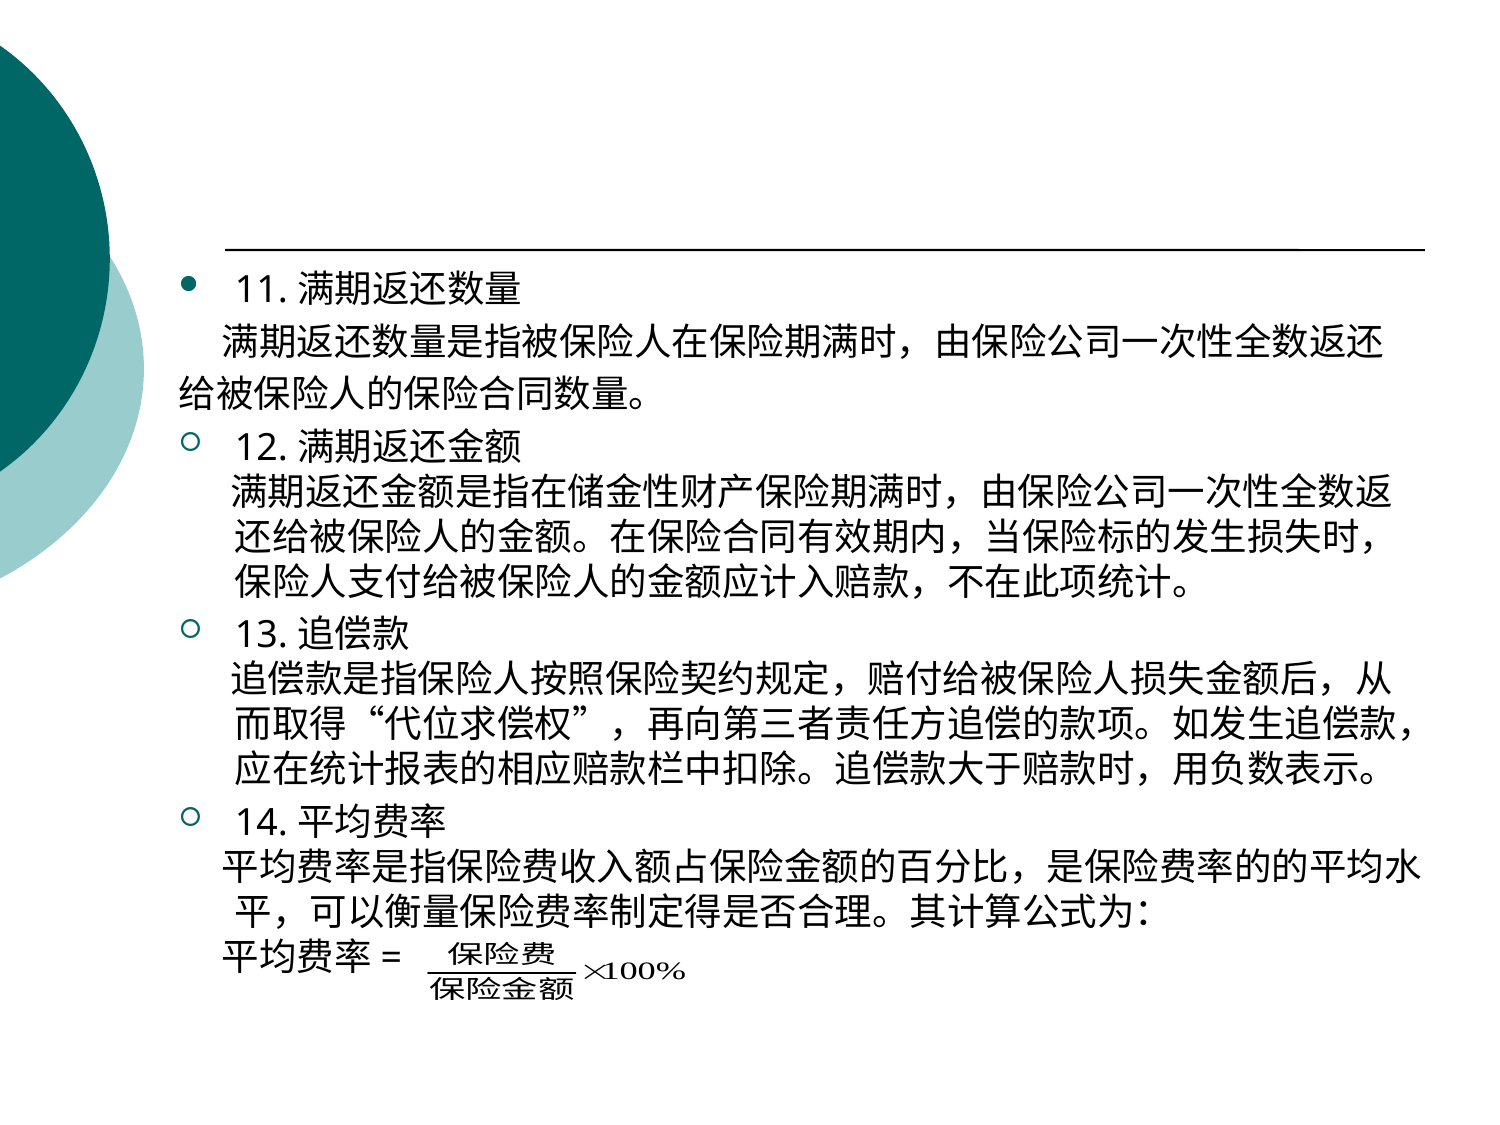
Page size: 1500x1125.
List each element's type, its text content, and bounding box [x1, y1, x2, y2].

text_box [421, 937, 692, 1007]
text_box 11.满期返还数量 满期返还数量是指被保险人在保险期满时，由保险公司一次性全数返还 给被保险人的保险合同数量。 12.满期返还金额 满期返还金额是指在储金性财产保险期满时，由保险公司一次性全数返还给被保险人的金额。在保险合同有效期内，当保险标的发生损失时，保险人支付给被保险人的金额应计入赔款，不在此项统计。 13.追偿款 追偿款是指保险人按照保险契约规定，赔付给被保险人损失金额后，从而取得“代位求偿权”，再向第三者责任方追偿的款项。如发生追偿款，应在统计报表的相应赔款栏中扣除。追偿款大于赔款时，用负数表示。 14.平均费率 平均费率是指保险费收入额占保险金额的百分比，是保险费率的的平均水平，可以衡量保险费率制定得是否合理。其计算公式为： 平均费率= [163, 257, 1442, 1055]
